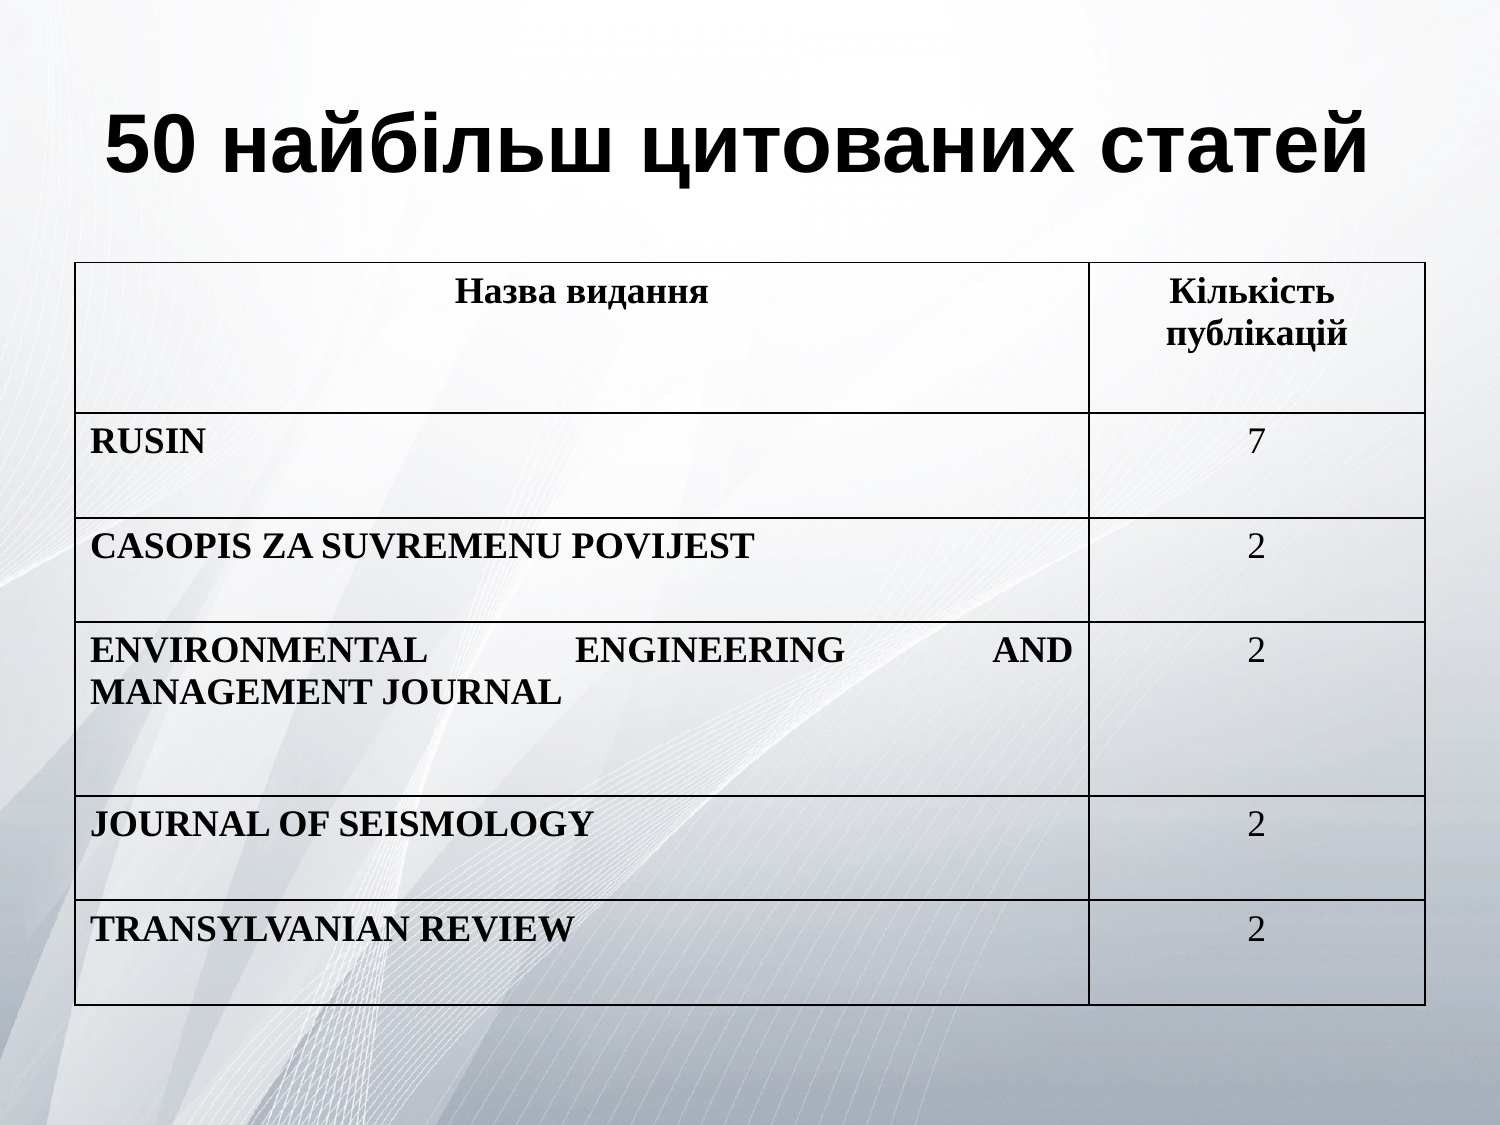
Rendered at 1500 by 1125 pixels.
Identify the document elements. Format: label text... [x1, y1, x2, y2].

table_cell 7 [1090, 414, 1424, 517]
table_header Назва видання [76, 263, 1088, 412]
table_cell 2 [1090, 519, 1424, 621]
picture [0, 0, 1500, 1125]
table_cell CASOPIS ZA SUVREMENU POVIJEST [76, 519, 1088, 621]
title 50 найбільш цитованих статей [75, 45, 1425, 233]
table_header Кількість публікацій [1090, 263, 1424, 412]
table_cell ENVIRONMENTAL ENGINEERING AND MANAGEMENT JOURNAL [76, 623, 1088, 795]
table_cell JOURNAL OF SEISMOLOGY [76, 797, 1088, 899]
table_cell 2 [1090, 901, 1424, 1004]
table_cell TRANSYLVANIAN REVIEW [76, 901, 1088, 1004]
table_cell RUSIN [76, 414, 1088, 517]
table_cell 2 [1090, 797, 1424, 899]
table_cell 2 [1090, 623, 1424, 795]
